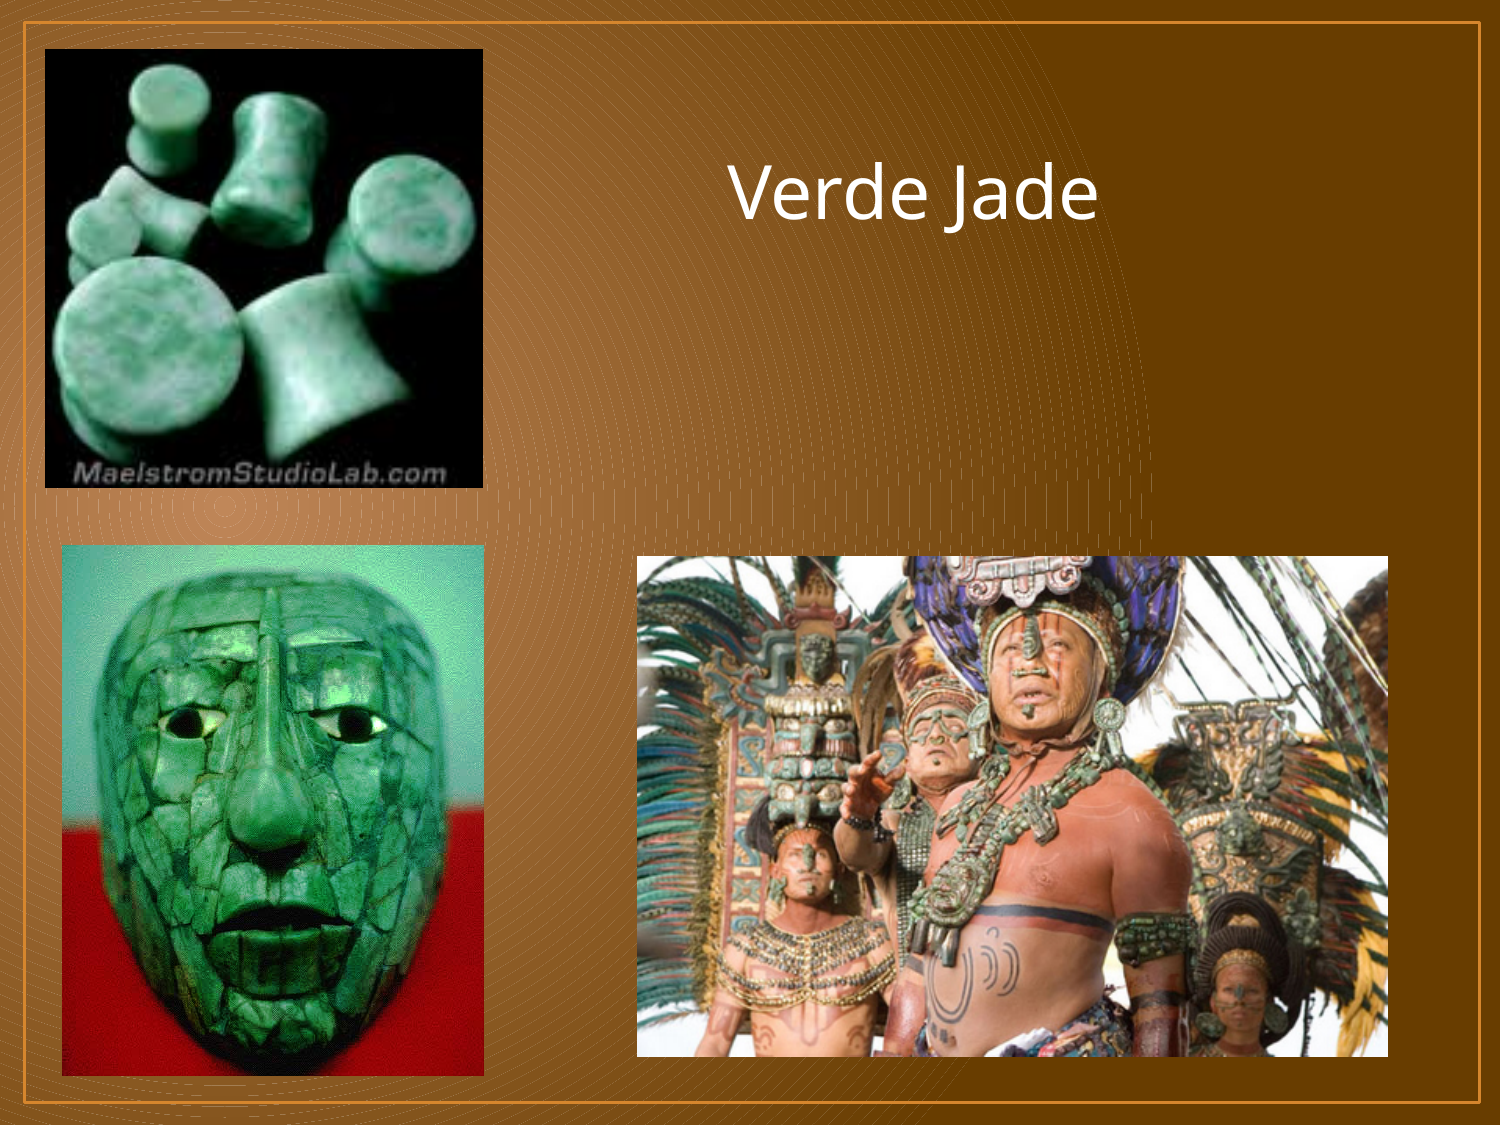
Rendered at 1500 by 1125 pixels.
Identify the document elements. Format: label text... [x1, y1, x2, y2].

picture [44, 49, 484, 488]
picture [61, 545, 485, 1076]
picture [636, 556, 1388, 1058]
text_box Verde Jade [712, 137, 1325, 243]
